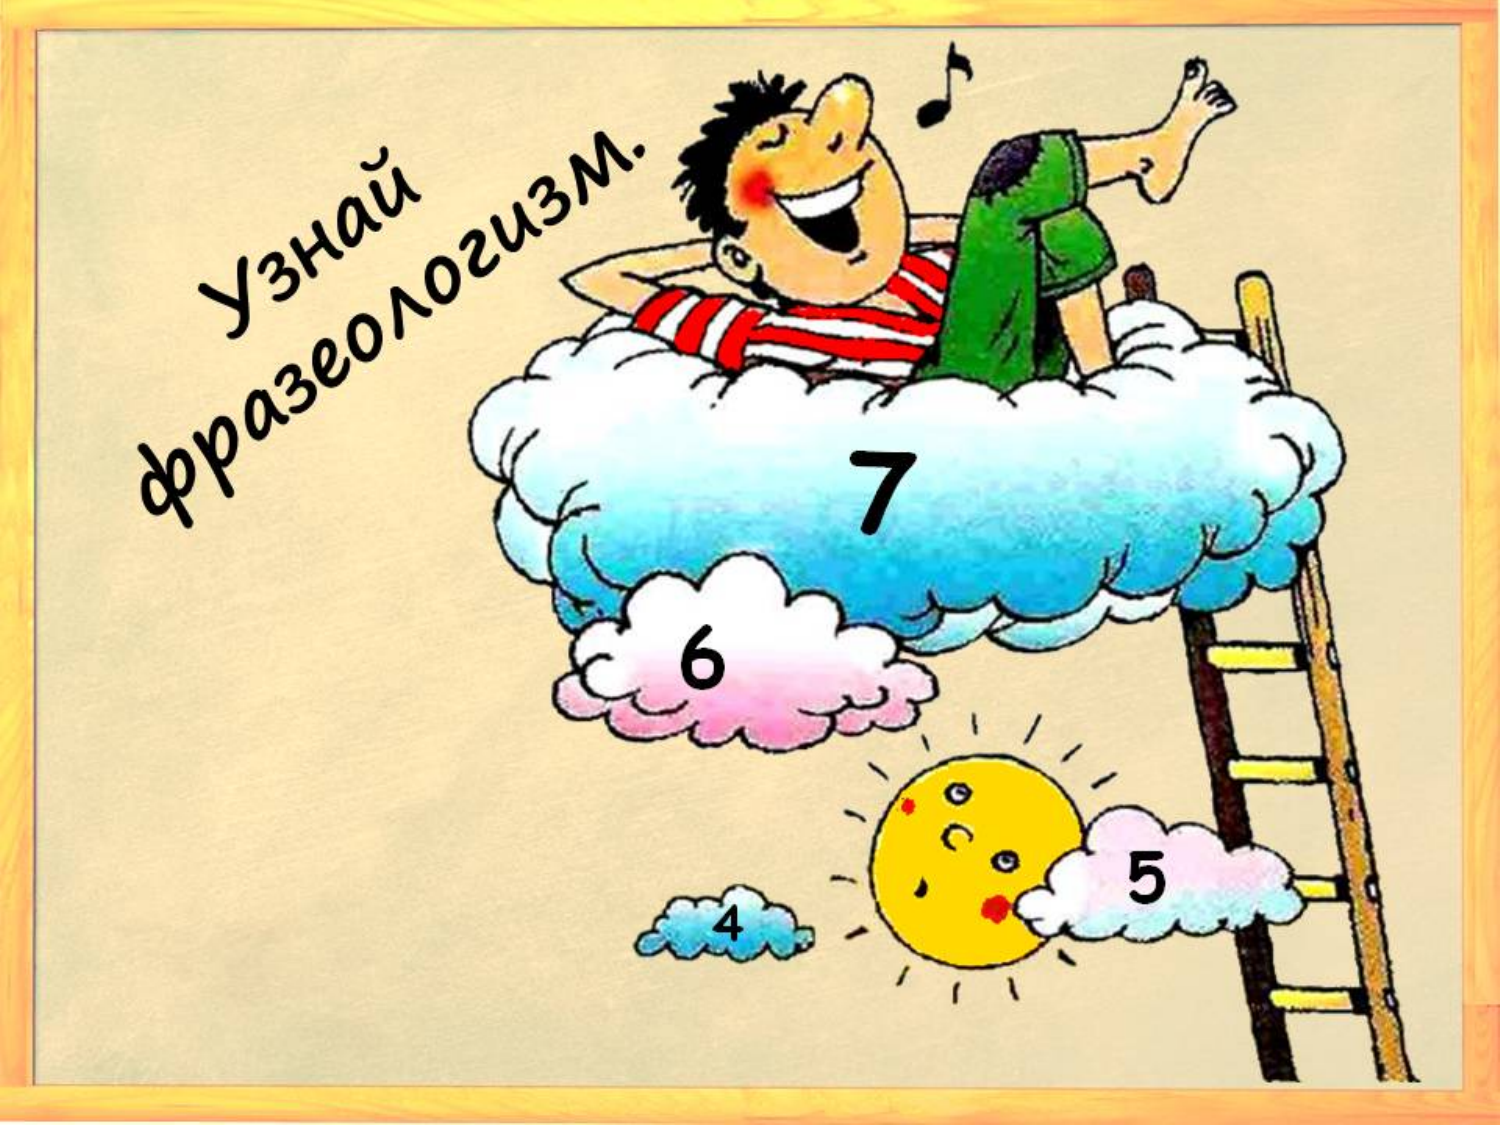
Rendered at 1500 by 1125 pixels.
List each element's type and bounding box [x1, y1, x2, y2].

list [0, 0, 1500, 1125]
